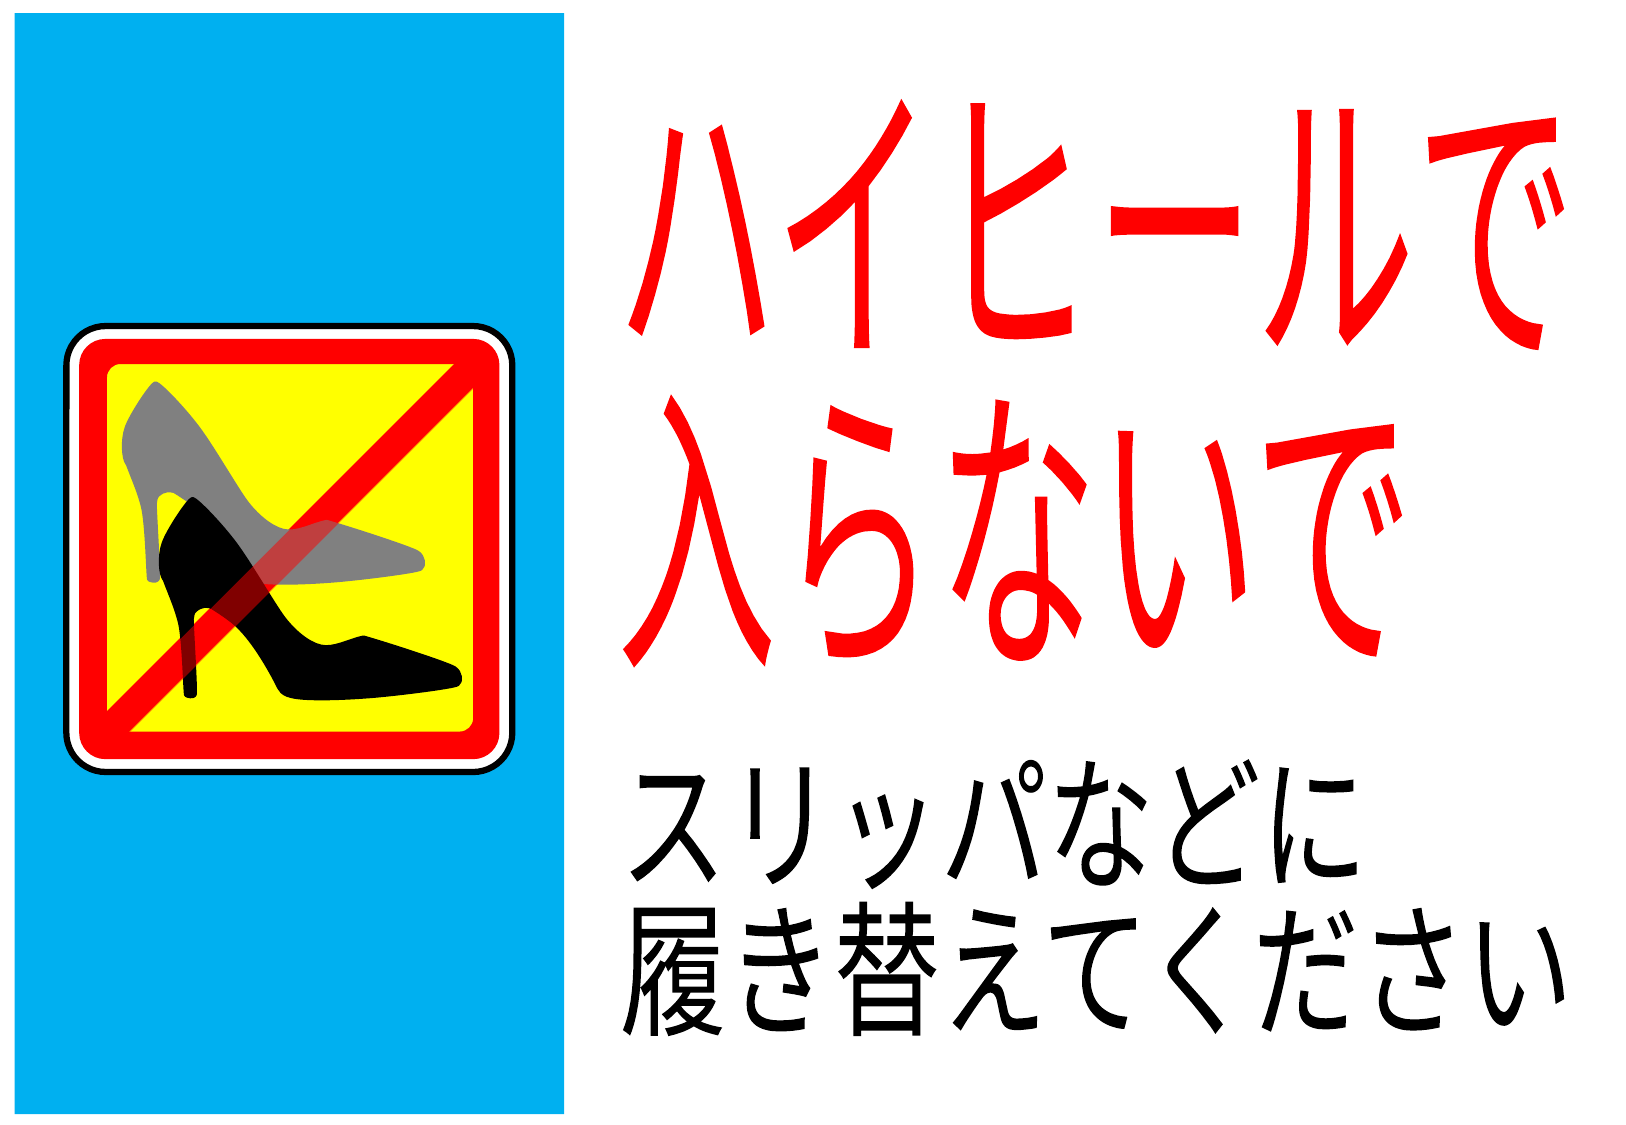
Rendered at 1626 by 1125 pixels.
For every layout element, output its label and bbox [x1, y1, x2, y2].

text_box [66, 325, 513, 773]
text_box [12, 11, 566, 1116]
